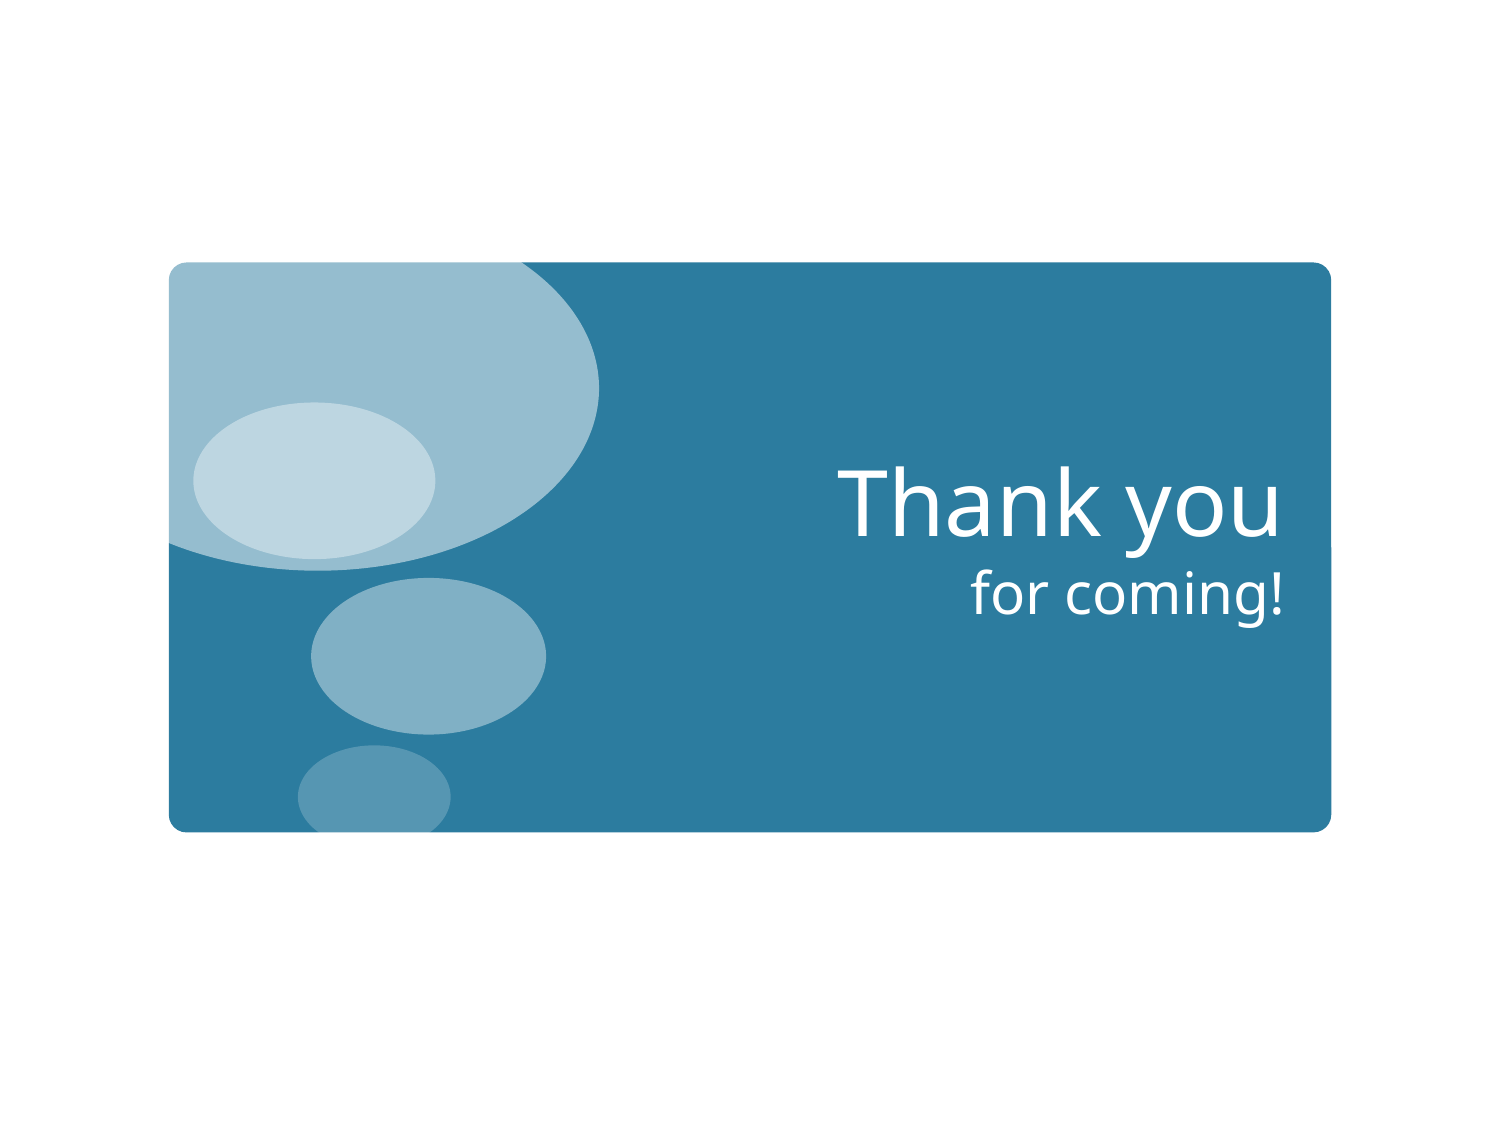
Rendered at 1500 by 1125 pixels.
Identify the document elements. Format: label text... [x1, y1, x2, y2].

title Thank you [610, 331, 1300, 555]
list for coming! [544, 555, 1300, 734]
